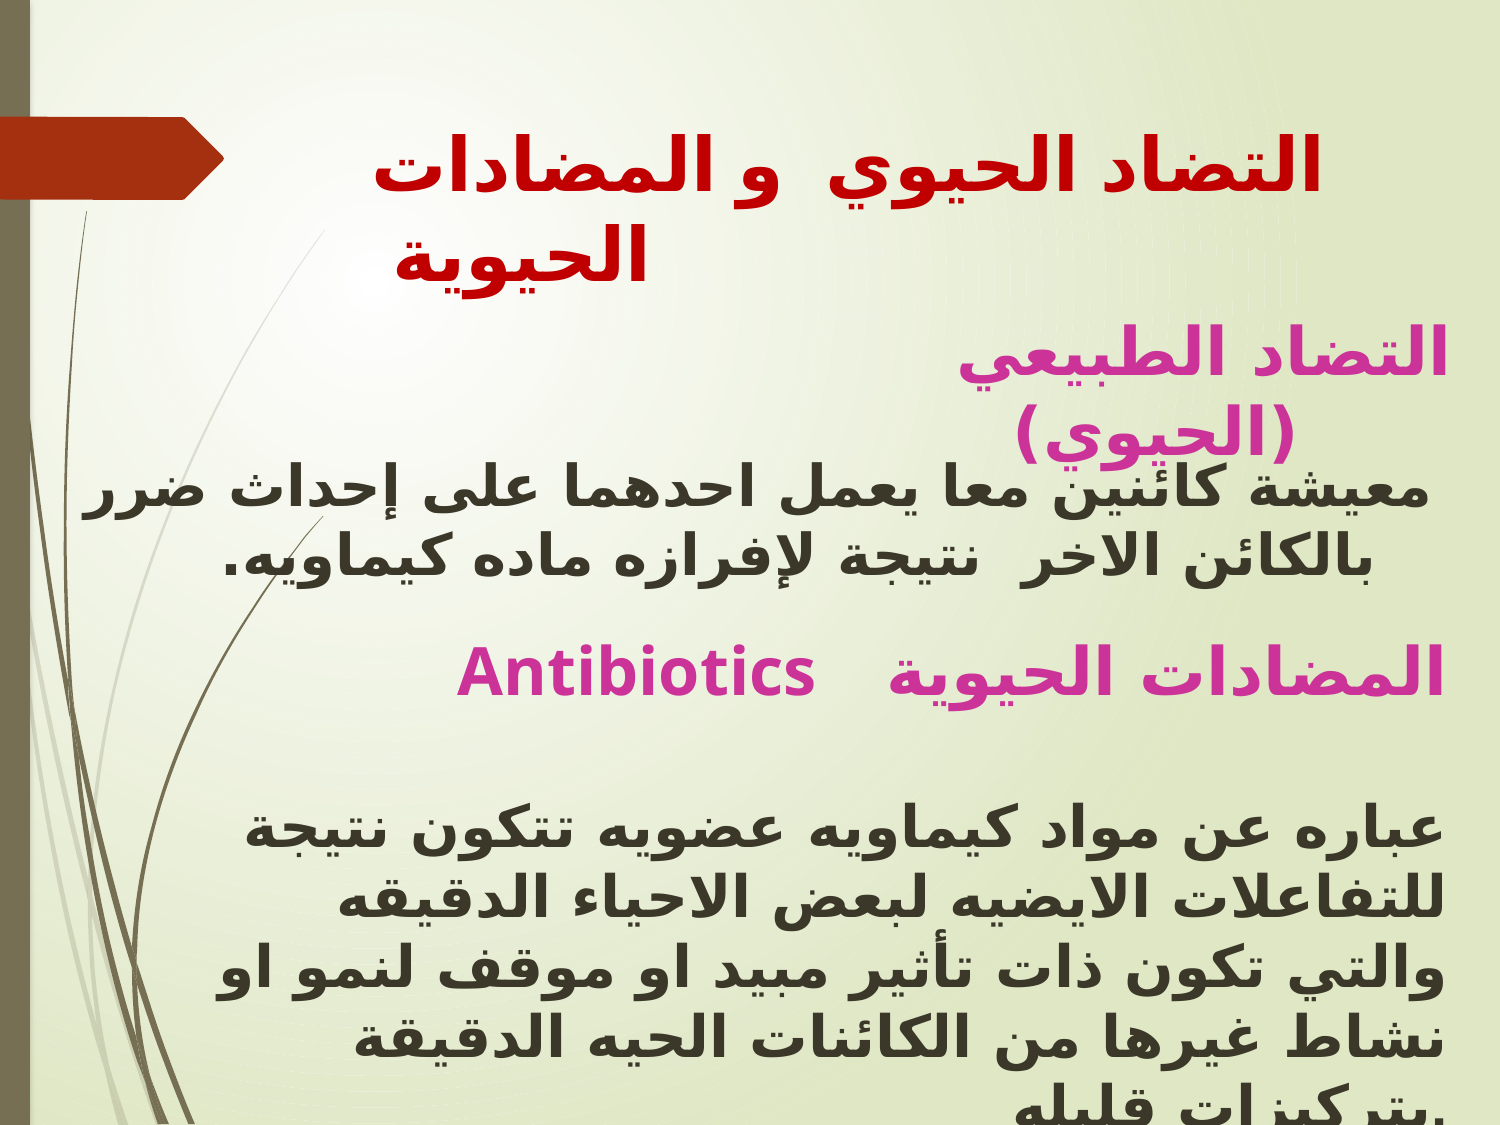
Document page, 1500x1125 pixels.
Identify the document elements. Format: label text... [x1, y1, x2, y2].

list معيشة كائنين معا يعمل احدهما على إحداث ضرر بالكائن الاخر نتيجة لإفرازه ماده كيماويه. [37, 261, 1449, 595]
title التضاد الحيوي و المضادات الحيوية [356, 109, 1393, 261]
text_box التضاد الطبيعي (الحيوي) [935, 296, 1485, 405]
text_box Antibiotics المضادات الحيوية عباره عن مواد كيماويه عضويه تتكون نتيجة للتفاعلات الايضيه لبعض الاحياء الدقيقه والتي تكون ذات تأثير مبيد او موقف لنمو او نشاط غيرها من الكائنات الحيه الدقيقة بتركيزات قليله. [156, 576, 1463, 1125]
